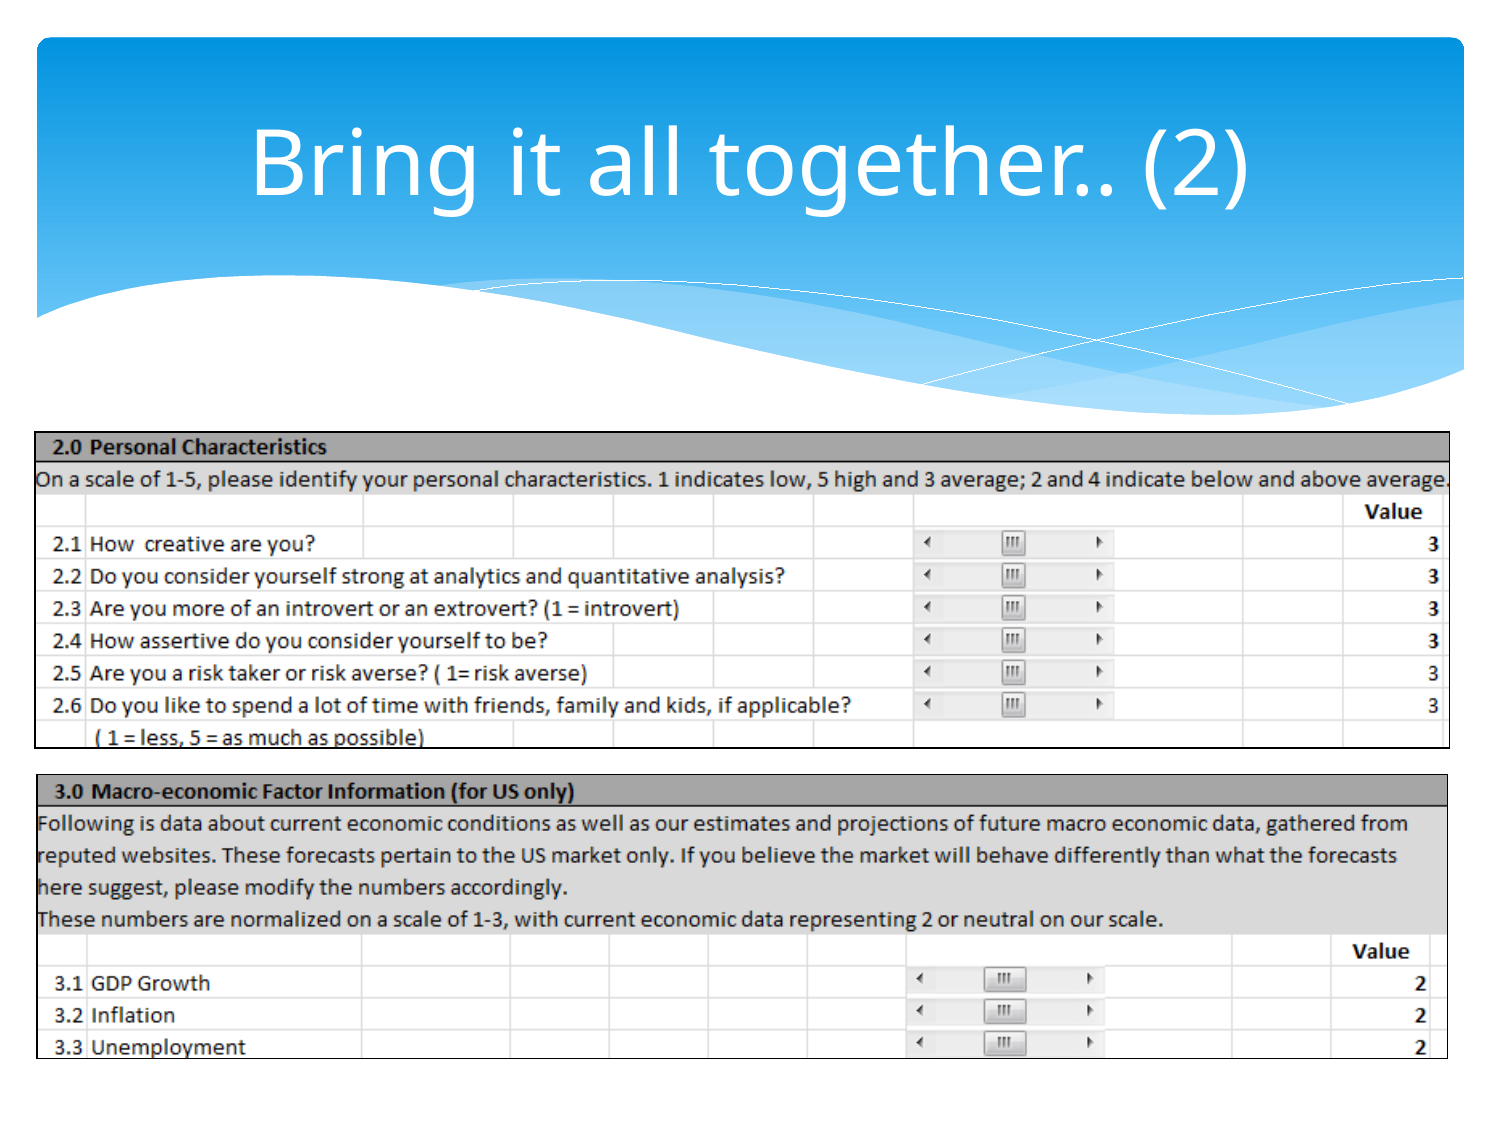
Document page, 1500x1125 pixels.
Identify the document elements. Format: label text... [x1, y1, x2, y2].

title Bring it all together.. (2) [75, 55, 1425, 261]
picture [35, 432, 1450, 748]
picture [37, 774, 1448, 1058]
